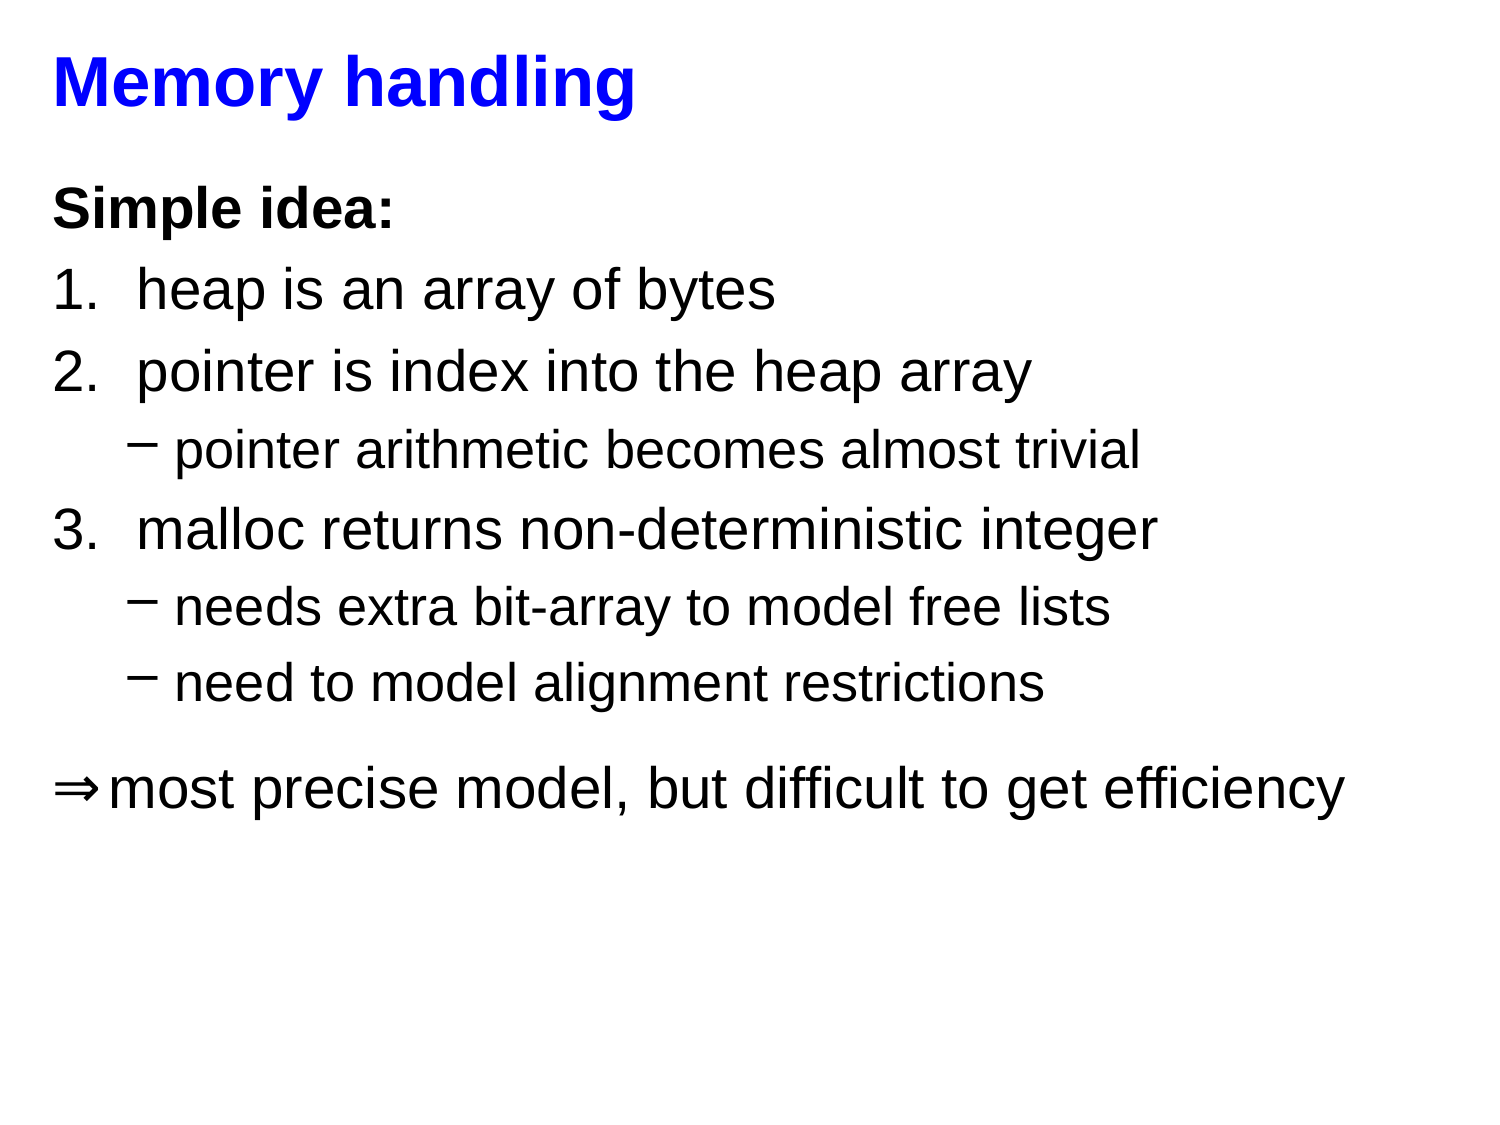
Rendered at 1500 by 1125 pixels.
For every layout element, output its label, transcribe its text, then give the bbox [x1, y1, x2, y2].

title Memory handling [37, 19, 1476, 138]
list Simple idea: heap is an array of bytes pointer is index into the heap array pointer arithmetic becomes almost trivial malloc returns non-deterministic integer needs extra bit-array to model free lists need to model alignment restrictions most precise model, but difficult to get efficiency [37, 162, 1476, 1051]
